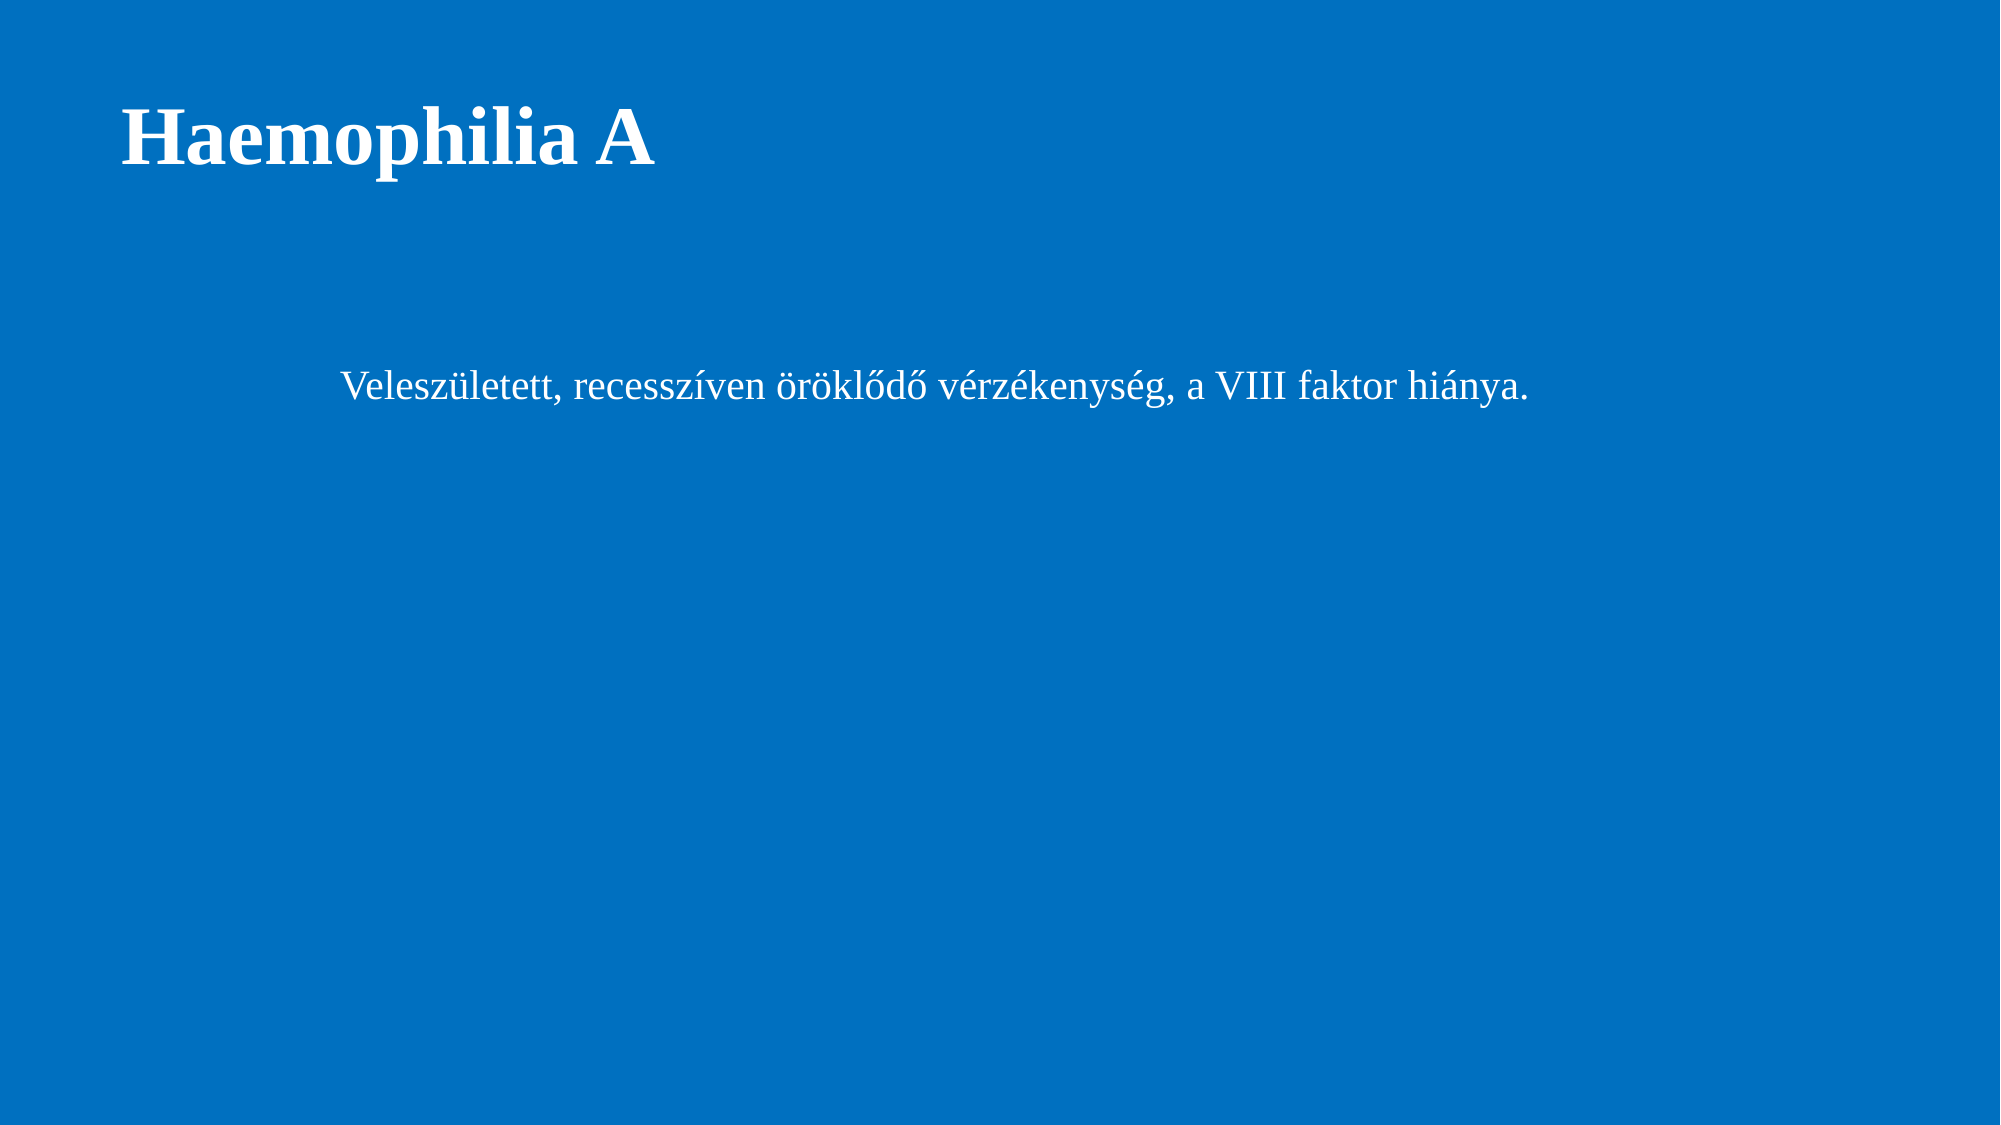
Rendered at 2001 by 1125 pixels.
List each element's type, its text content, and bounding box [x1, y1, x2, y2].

list Veleszületett, recesszíven öröklődő vérzékenység, a VIII faktor hiánya. [324, 349, 1675, 1005]
title Haemophilia A [106, 74, 1649, 304]
